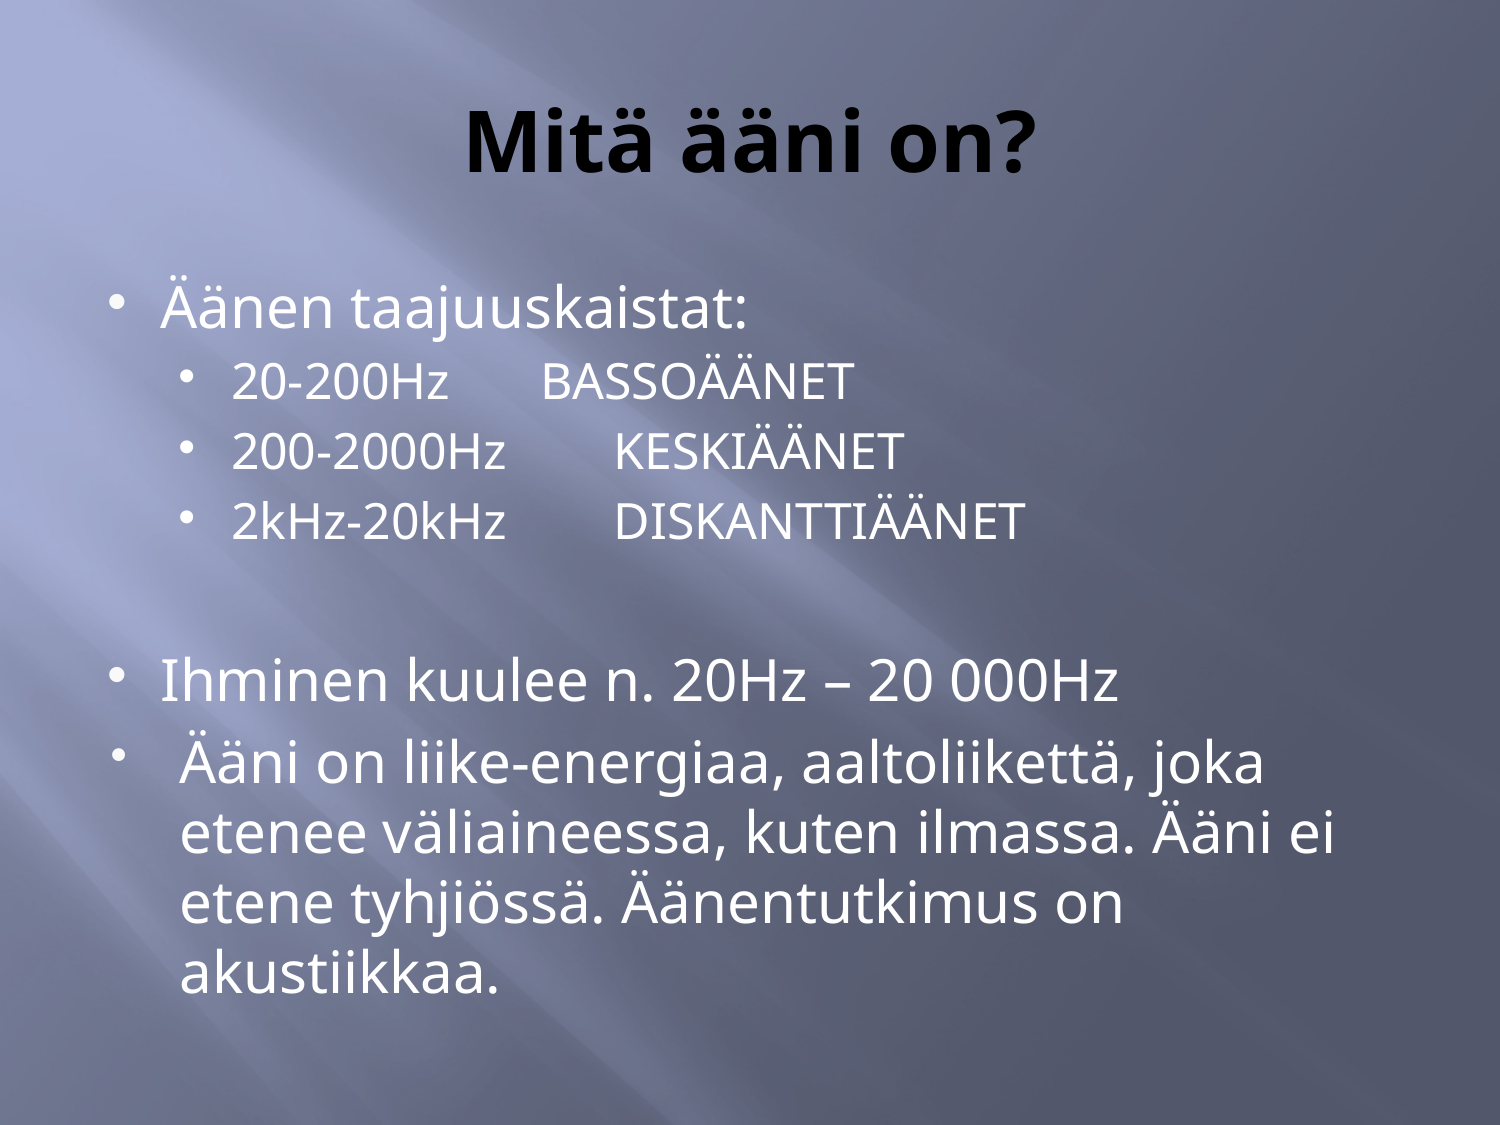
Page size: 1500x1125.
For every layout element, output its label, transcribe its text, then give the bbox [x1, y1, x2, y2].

list Äänen taajuuskaistat: 20-200Hz BASSOÄÄNET 200-2000Hz KESKIÄÄNET 2kHz-20kHz DISKANTTIÄÄNET Ihminen kuulee n. 20Hz – 20 000Hz Ääni on liike-energiaa, aaltoliikettä, joka etenee väliaineessa, kuten ilmassa. Ääni ei etene tyhjiössä. Äänentutkimus on akustiikkaa. [75, 262, 1425, 1035]
title Mitä ääni on? [75, 45, 1425, 233]
